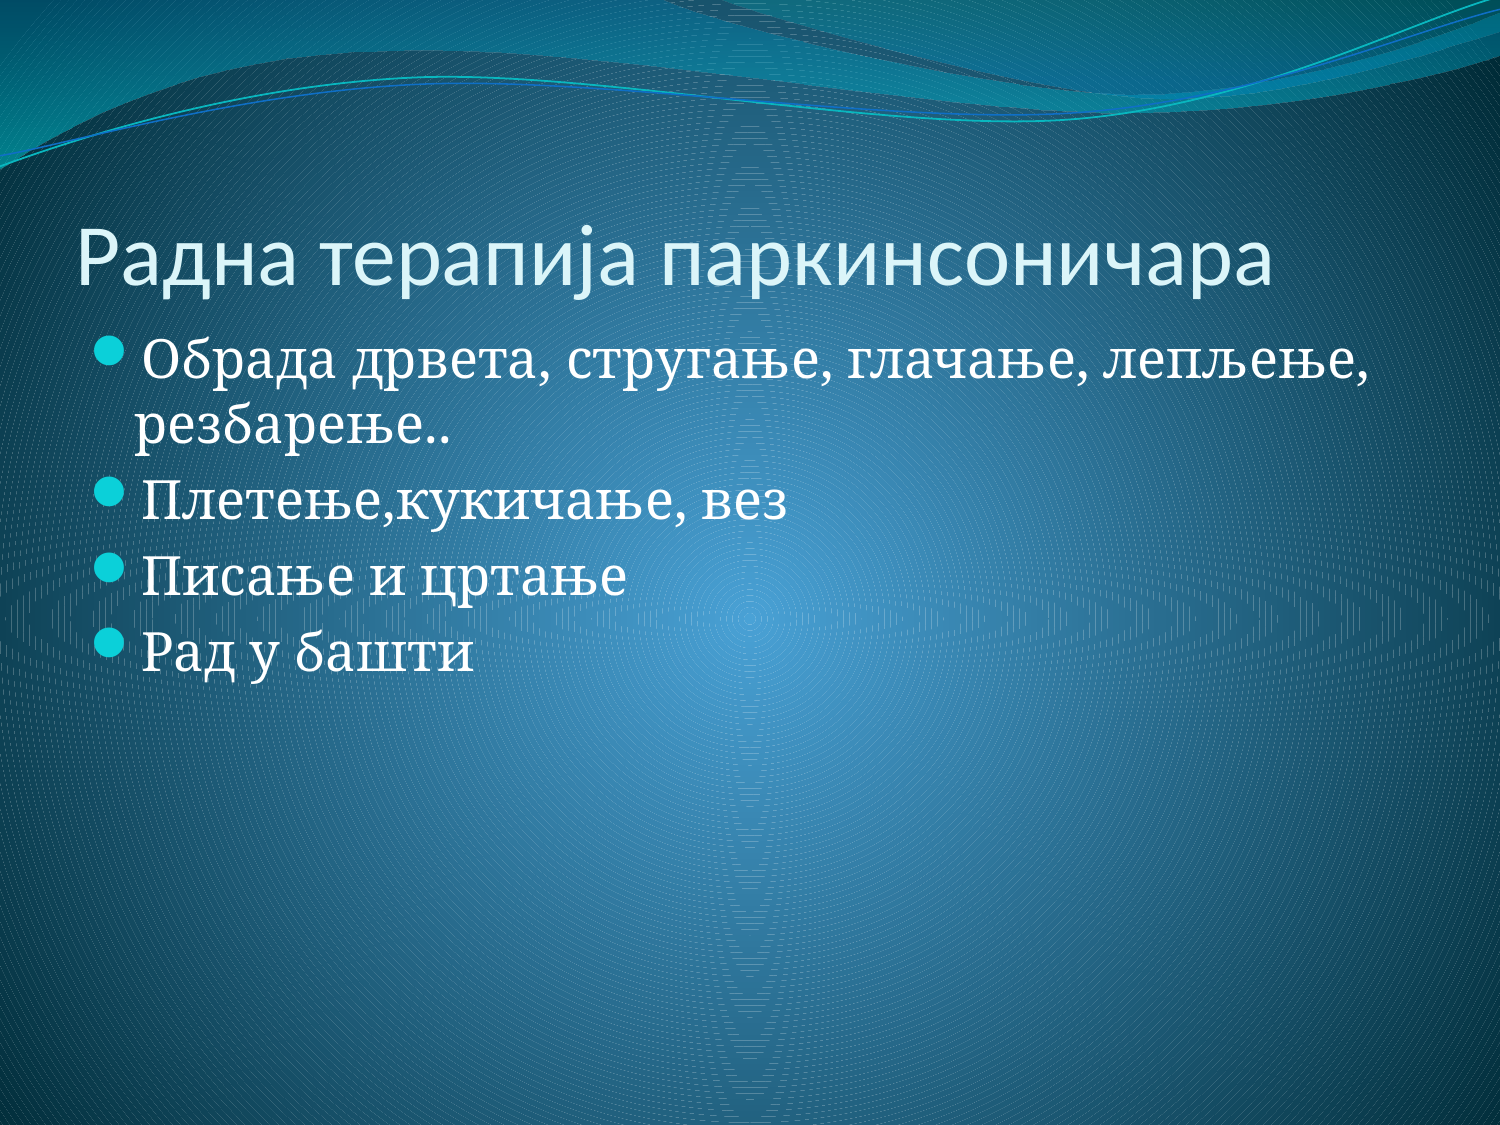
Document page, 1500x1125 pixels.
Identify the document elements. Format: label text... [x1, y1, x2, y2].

title Радна терапија паркинсоничара [75, 115, 1425, 303]
list Обрада дрвета, стругање, глачање, лепљење, резбарење.. Плетење,кукичање, вез Писање и цртање Рад у башти [75, 317, 1425, 1038]
